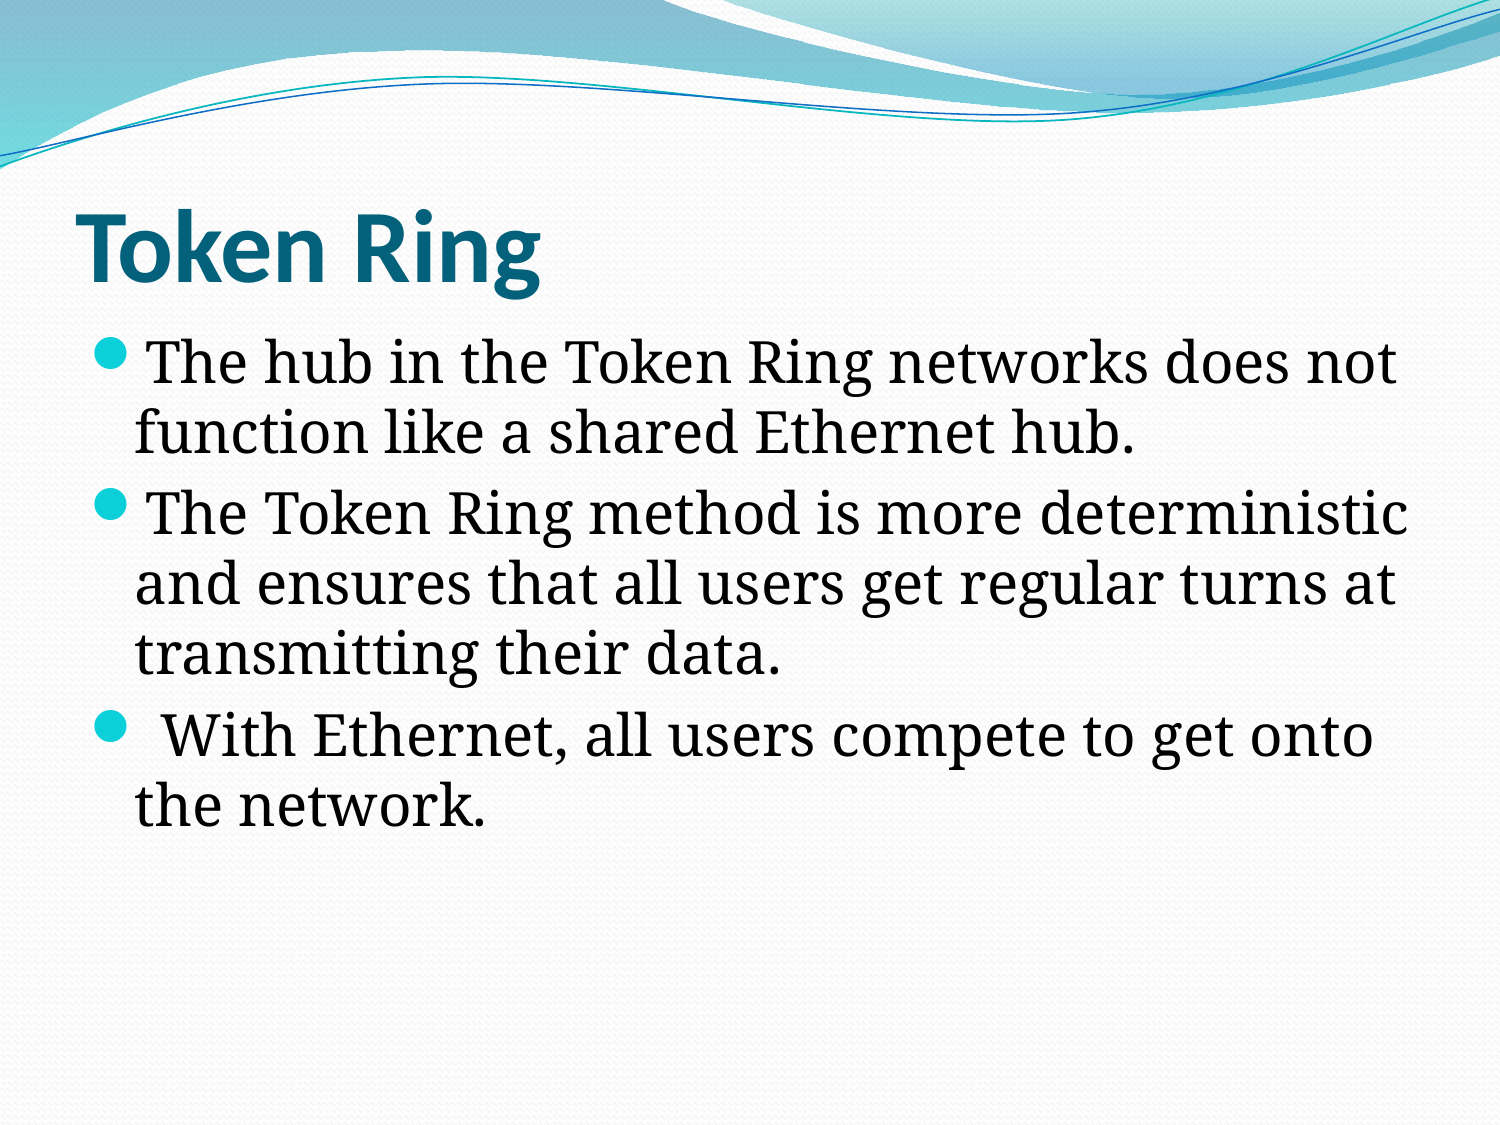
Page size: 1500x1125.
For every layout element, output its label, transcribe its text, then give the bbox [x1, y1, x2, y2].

list The hub in the Token Ring networks does not function like a shared Ethernet hub. The Token Ring method is more deterministic and ensures that all users get regular turns at transmitting their data. With Ethernet, all users compete to get onto the network. [75, 317, 1459, 1038]
title Token Ring [75, 115, 1425, 303]
